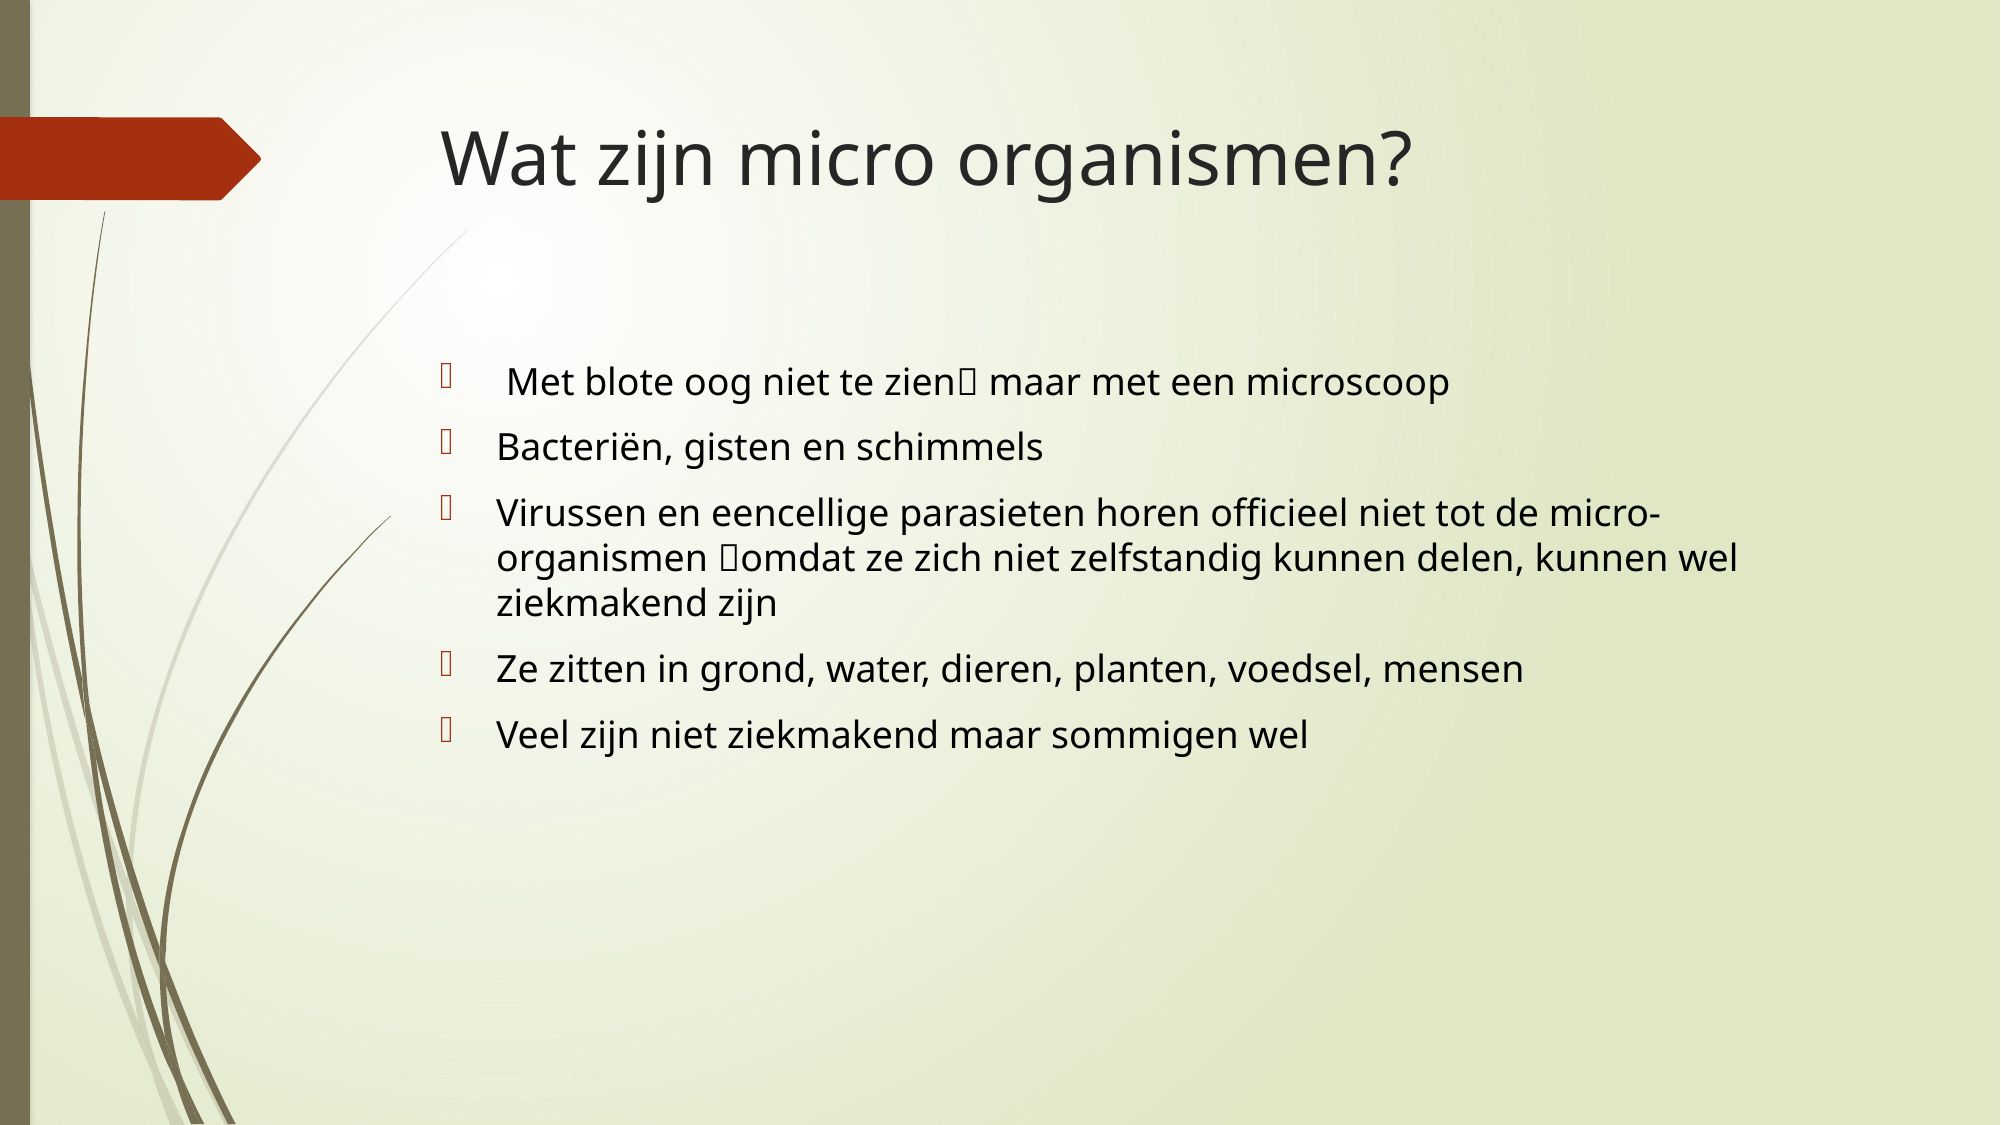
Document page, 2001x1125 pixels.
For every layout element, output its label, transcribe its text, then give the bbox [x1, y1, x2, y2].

list Met blote oog niet te zien maar met een microscoop Bacteriën, gisten en schimmels Virussen en eencellige parasieten horen officieel niet tot de micro-organismen omdat ze zich niet zelfstandig kunnen delen, kunnen wel ziekmakend zijn Ze zitten in grond, water, dieren, planten, voedsel, mensen Veel zijn niet ziekmakend maar sommigen wel [424, 350, 1888, 970]
title Wat zijn micro organismen? [425, 102, 1888, 313]
